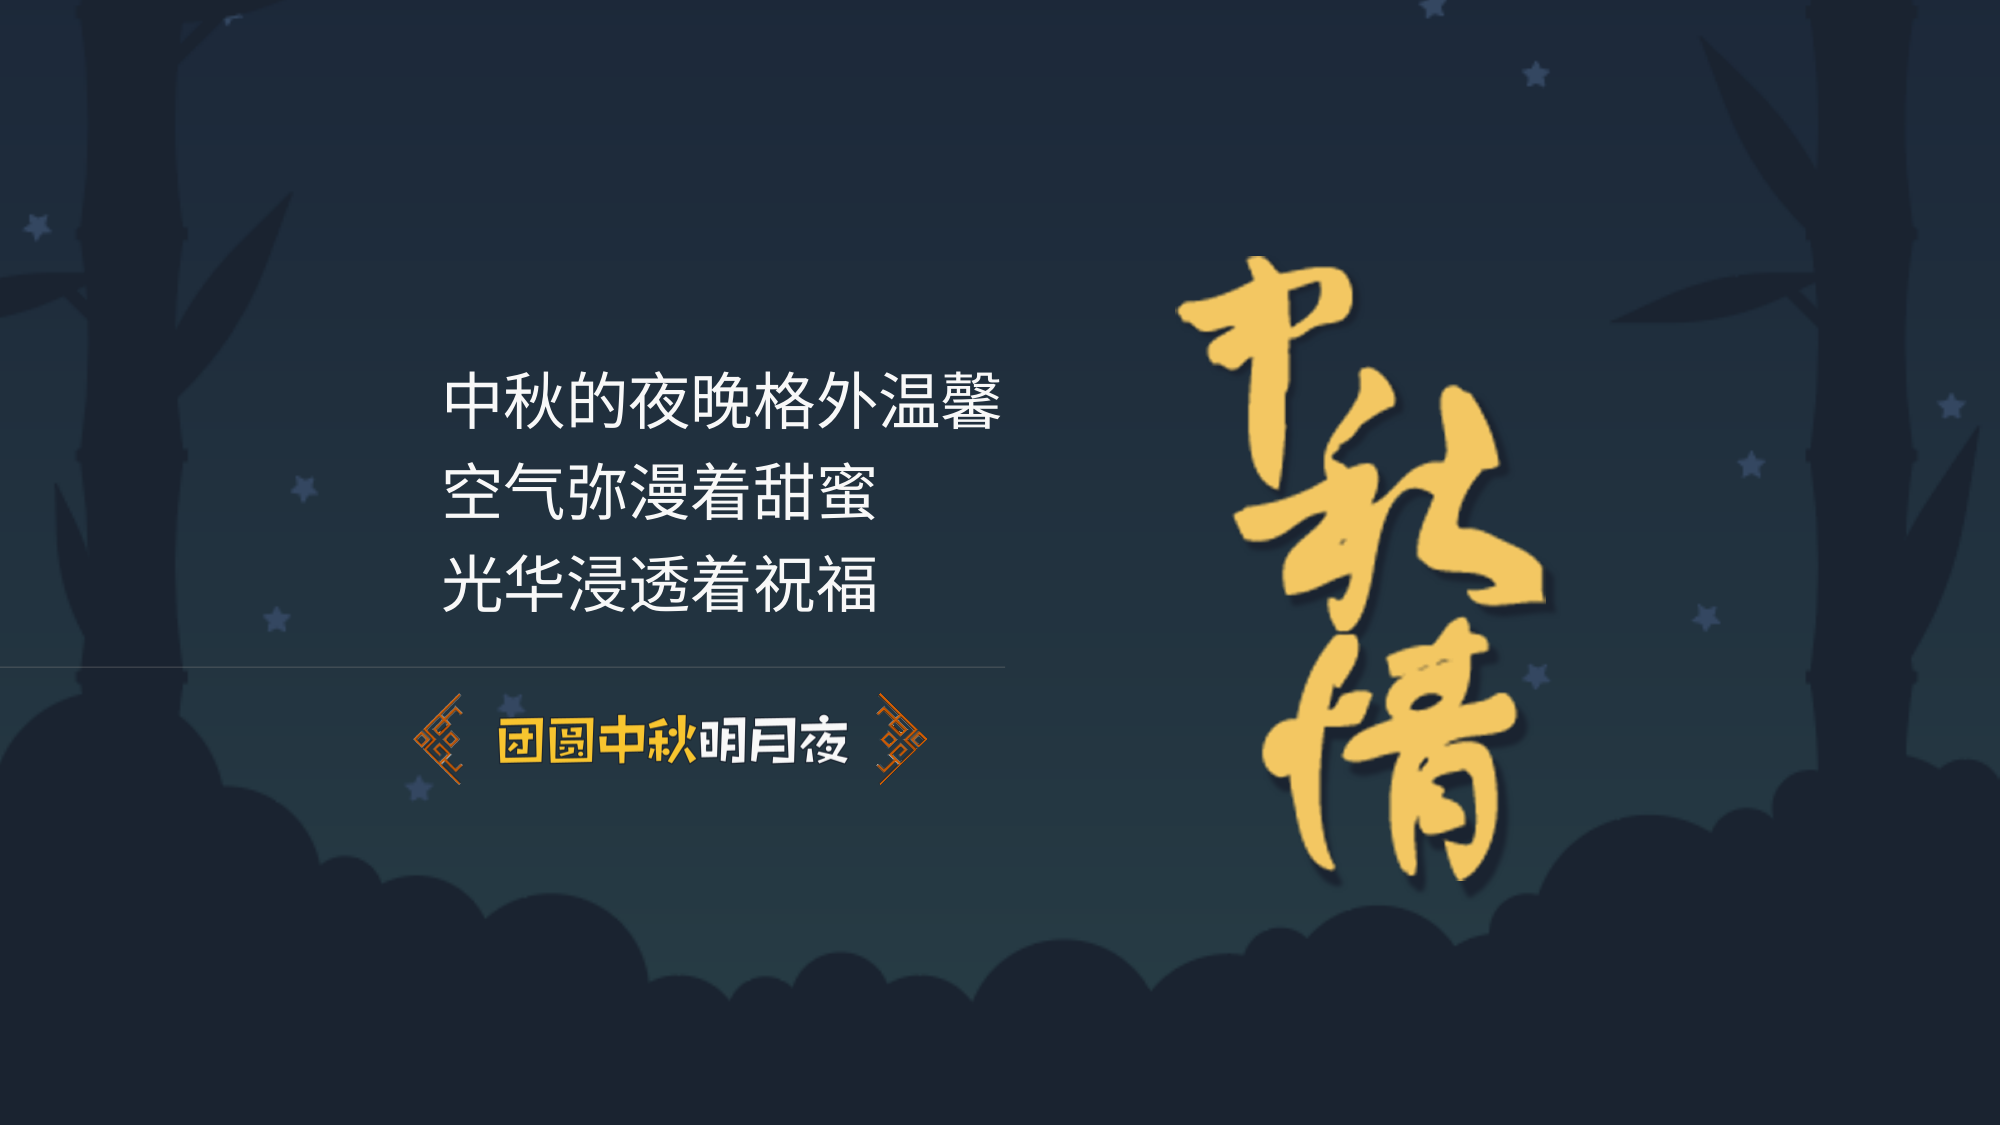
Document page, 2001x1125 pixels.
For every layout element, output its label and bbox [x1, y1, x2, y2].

picture [0, 0, 2000, 1125]
text_box [426, 703, 914, 775]
